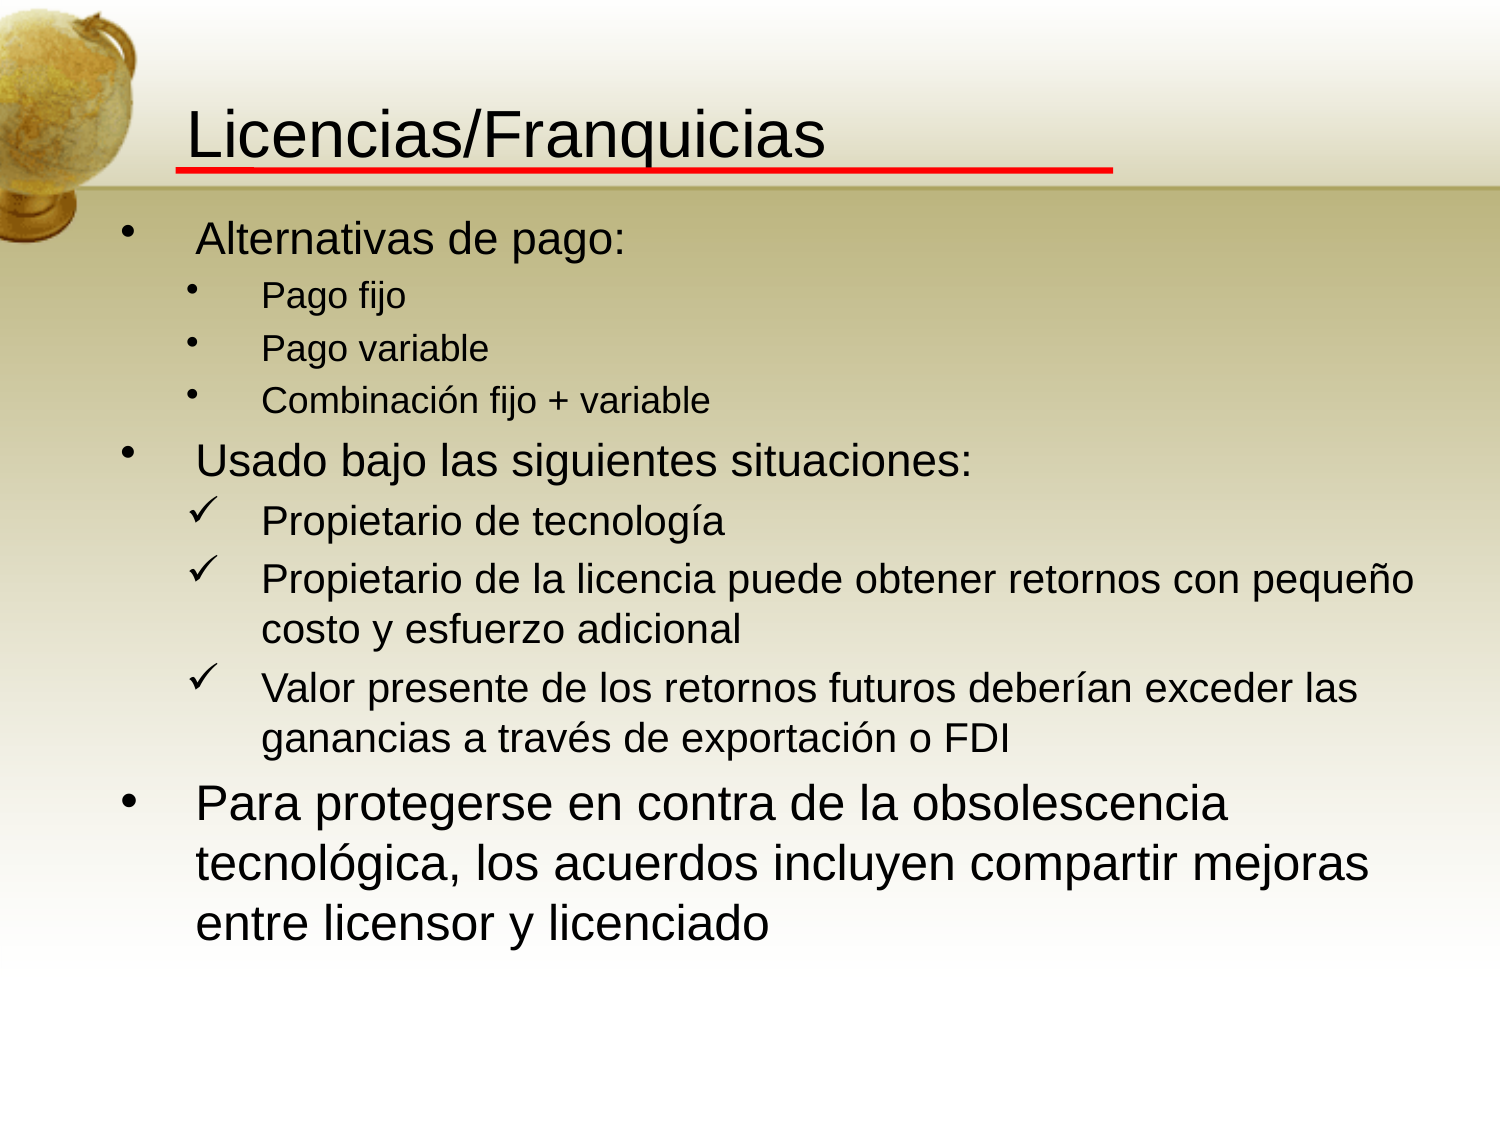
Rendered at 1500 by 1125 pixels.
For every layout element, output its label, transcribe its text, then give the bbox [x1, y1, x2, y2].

title Licencias/Franquicias [170, 36, 1436, 179]
picture [0, 0, 1500, 1125]
list Alternativas de pago: Pago fijo Pago variable Combinación fijo + variable Usado bajo las siguientes situaciones: Propietario de tecnología Propietario de la licencia puede obtener retornos con pequeño costo y esfuerzo adicional Valor presente de los retornos futuros deberían exceder las ganancias a través de exportación o FDI Para protegerse en contra de la obsolescencia tecnológica, los acuerdos incluyen compartir mejoras entre licensor y licenciado [105, 201, 1454, 1057]
